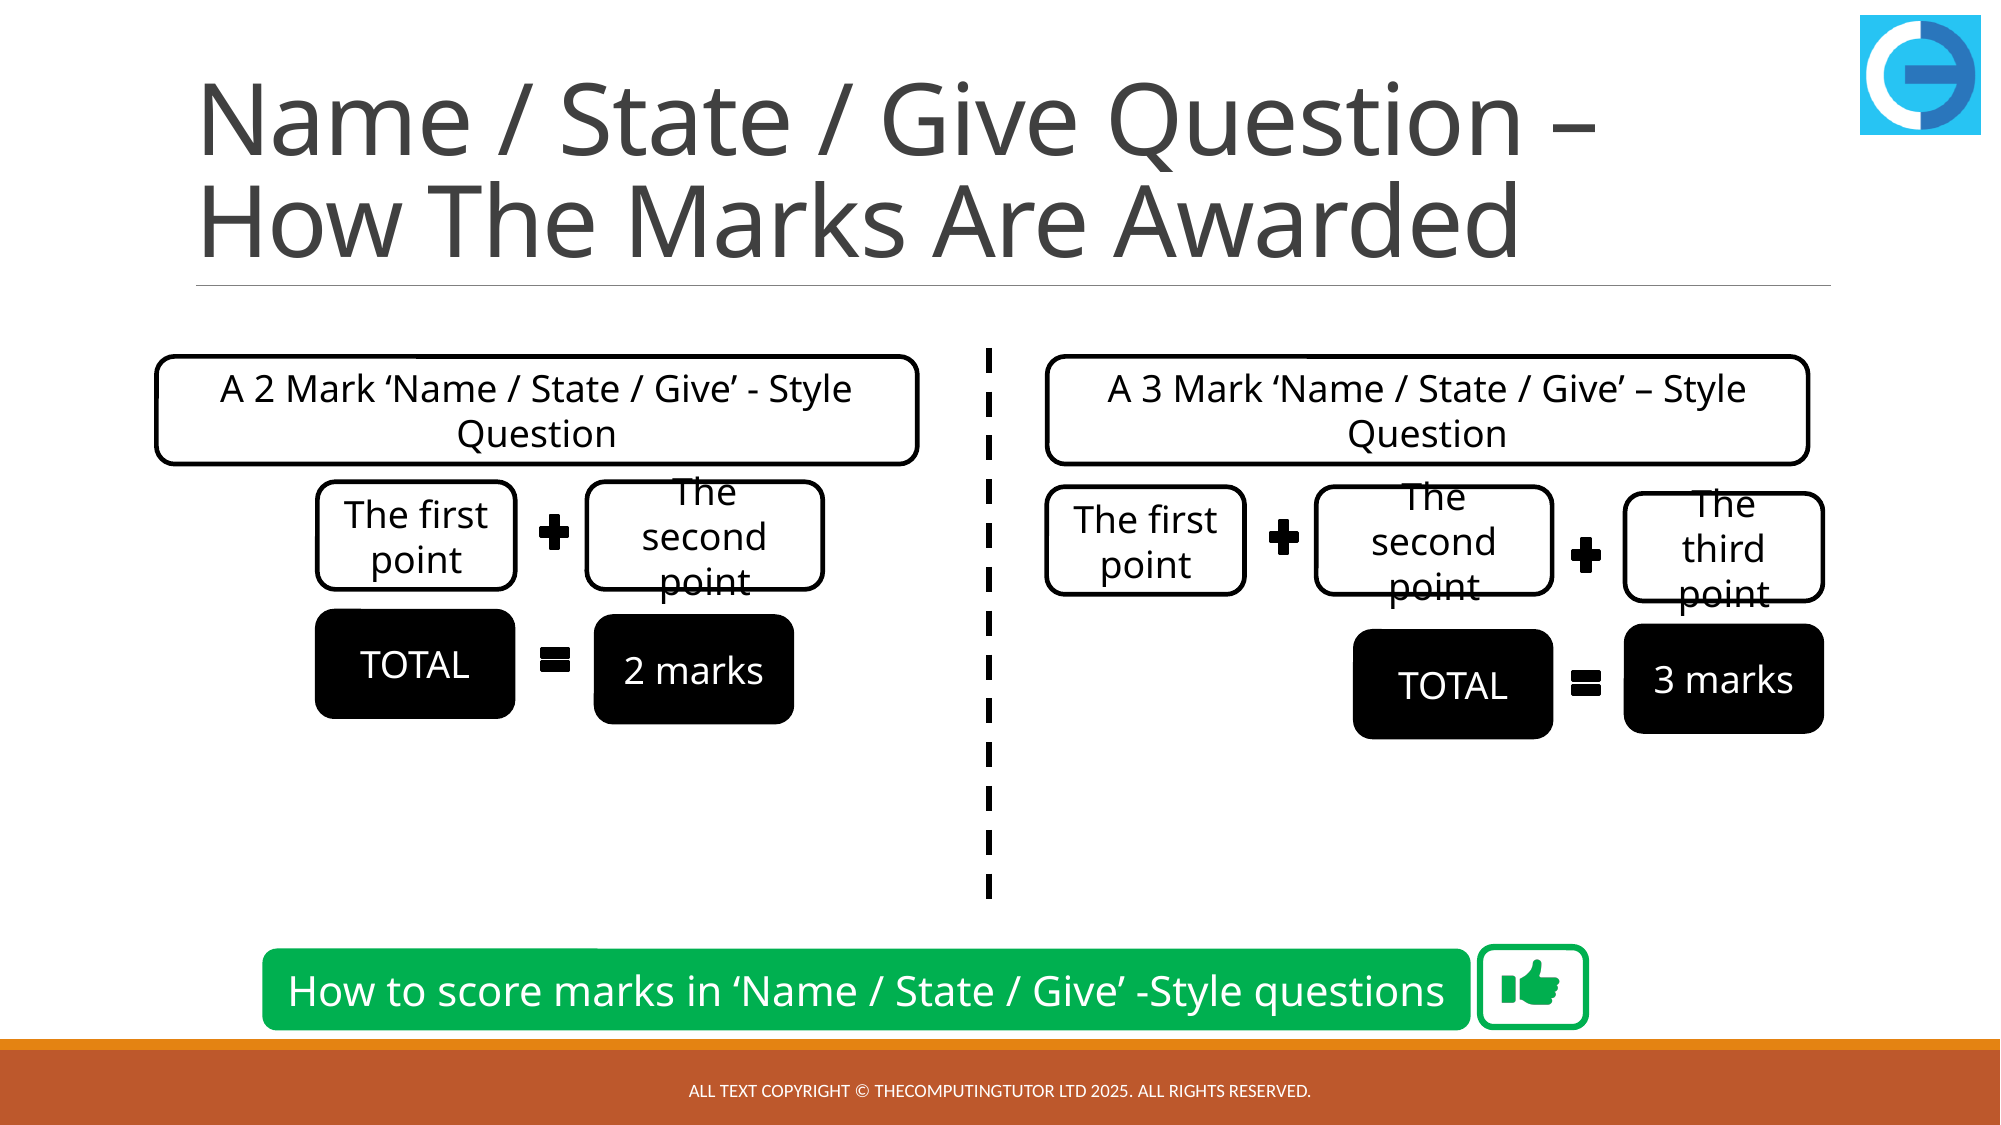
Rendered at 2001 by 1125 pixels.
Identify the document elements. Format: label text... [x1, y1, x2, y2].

text_box [1571, 537, 1601, 573]
text_box [540, 660, 570, 672]
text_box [1479, 946, 1587, 1028]
text_box [540, 647, 570, 659]
text_box [1571, 684, 1601, 696]
text_box The second point [1314, 485, 1554, 596]
text_box The third point [1623, 492, 1825, 603]
text_box The second point [585, 480, 825, 591]
text_box 2 marks [593, 614, 795, 725]
text_box A 3 Mark ‘Name / State / Give’ – Style Question [1045, 355, 1810, 466]
text_box TOTAL [1352, 628, 1554, 740]
text_box The first point [1045, 485, 1246, 596]
text_box The first point [316, 480, 517, 591]
text_box TOTAL [314, 608, 516, 719]
text_box How to score marks in ‘Name / State / Give’ -Style questions [262, 948, 1471, 1031]
footer All text copyright © TheComputingTutor Ltd 2025. All rights Reserved. [604, 1059, 1396, 1120]
text_box A 2 Mark ‘Name / State / Give’ - Style Question [155, 355, 919, 466]
title Name / State / Give Question – How The Marks Are Awarded [180, 47, 1830, 285]
text_box 3 marks [1623, 623, 1825, 734]
text_box [1269, 519, 1299, 555]
text_box [539, 514, 569, 550]
picture [1860, 15, 1981, 135]
text_box [1571, 670, 1601, 682]
